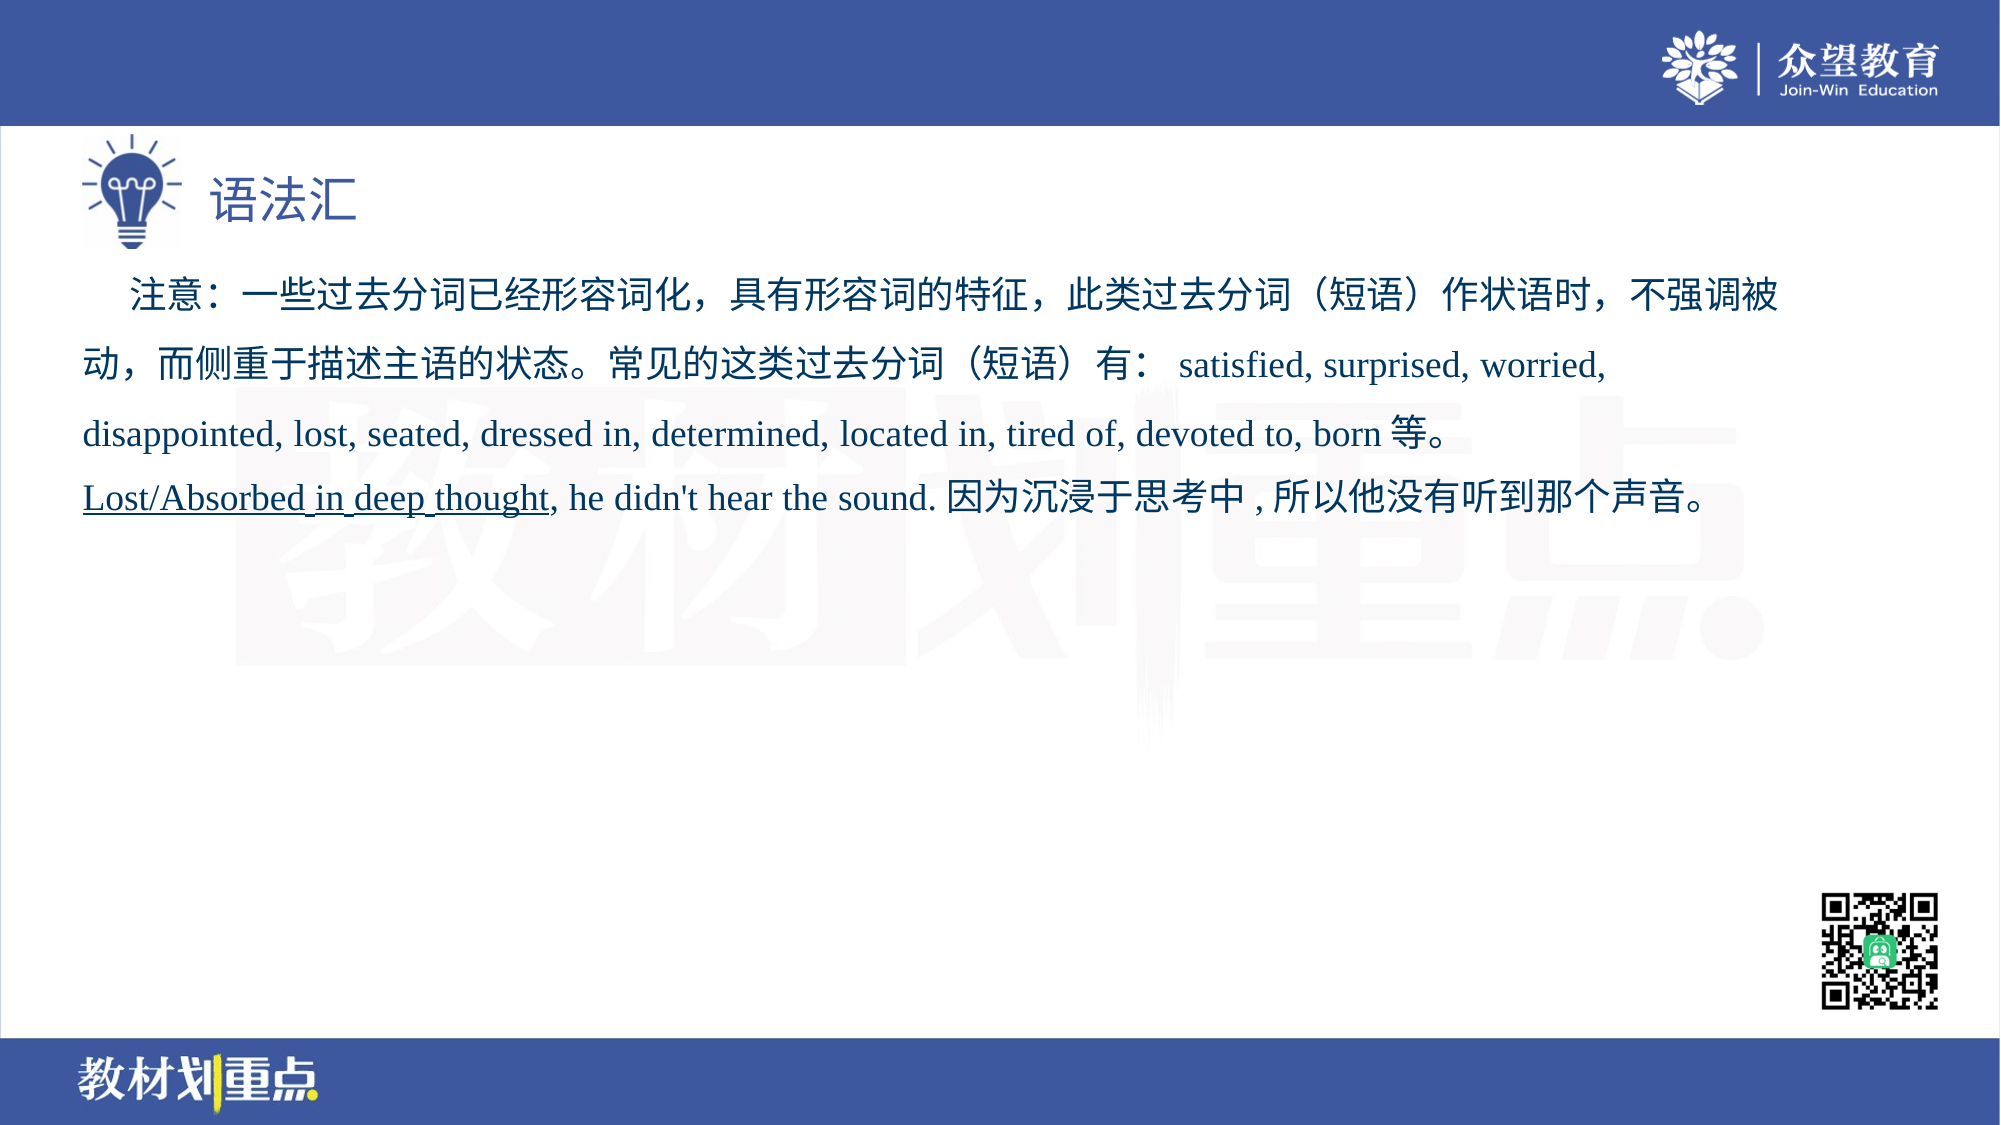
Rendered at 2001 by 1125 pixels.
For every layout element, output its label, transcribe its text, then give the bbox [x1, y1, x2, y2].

picture [0, 0, 2000, 1125]
text_box 注意：一些过去分词已经形容词化，具有形容词的特征，此类过去分词（短语）作状语时，不强调被 动，而侧重于描述主语的状态。常见的这类过去分词（短语）有：satisfied, surprised, worried, disappointed, lost, seated, dressed in, determined, located in, tired of, devoted to, born等。 Lost/Absorbed in deep thought, he didn't hear the sound.因为沉浸于思考中,所以他没有听到那个声音。 [82, 247, 1817, 512]
